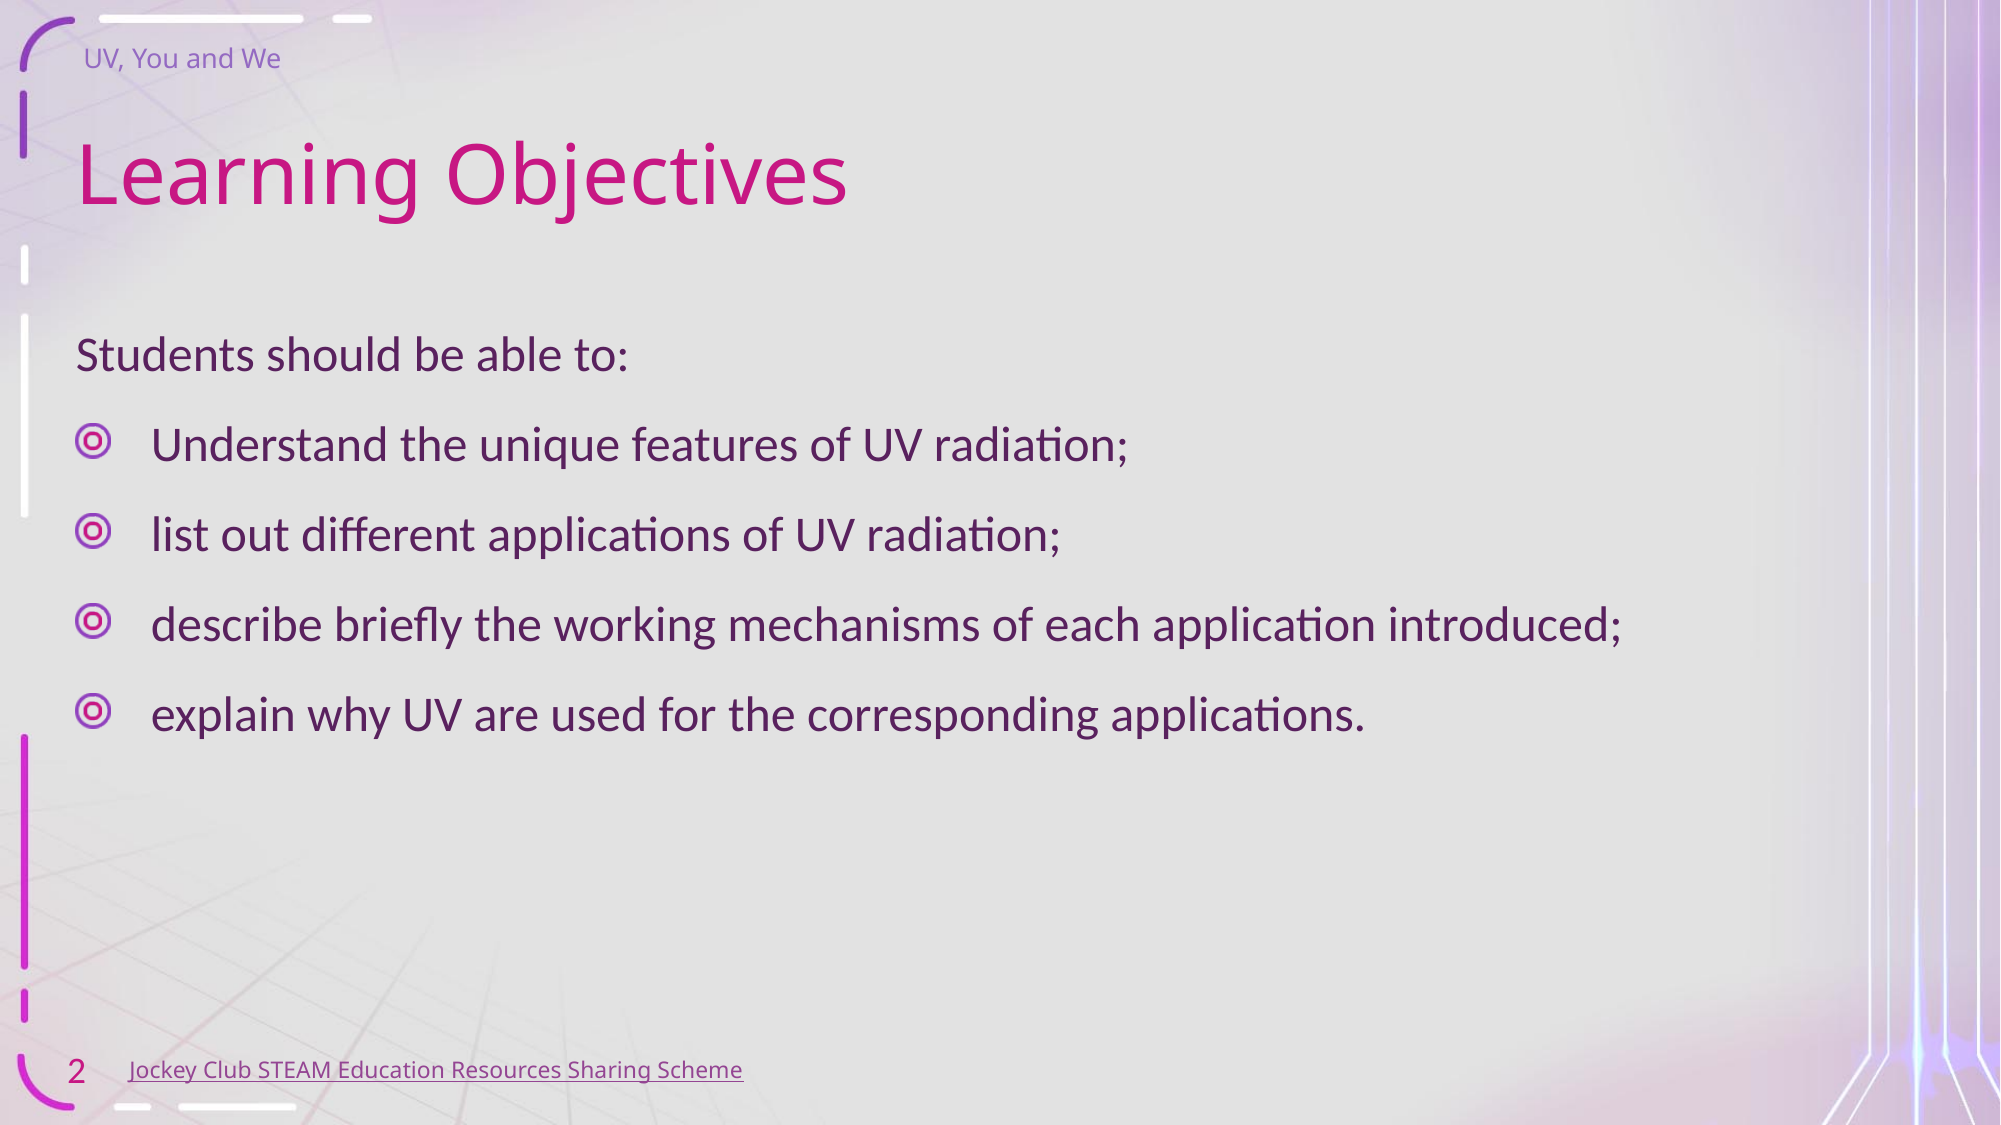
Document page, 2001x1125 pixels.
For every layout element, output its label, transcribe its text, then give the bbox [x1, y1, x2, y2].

list Students should be able to: Understand the unique features of UV radiation; list out different applications of UV radiation; describe briefly the working mechanisms of each application introduced; explain why UV are used for the corresponding applications. [61, 284, 1862, 1043]
picture [0, 0, 2001, 1125]
title Learning Objectives [61, 63, 1571, 279]
